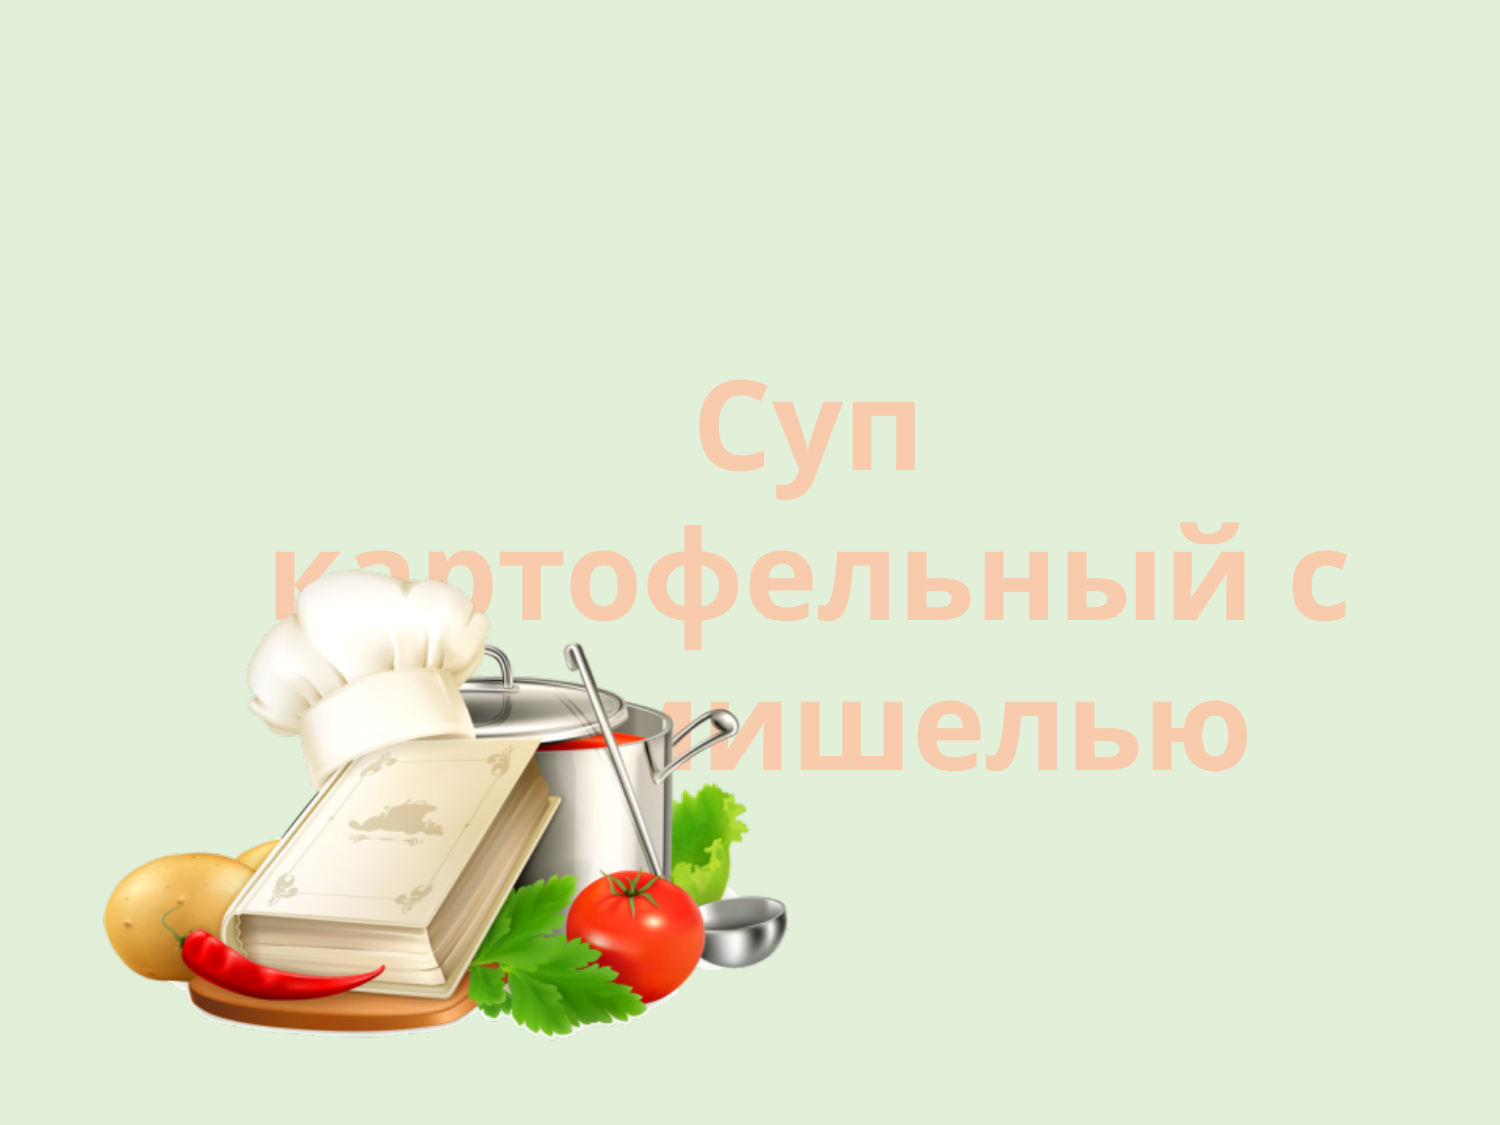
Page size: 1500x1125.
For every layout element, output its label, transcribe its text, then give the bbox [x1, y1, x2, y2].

text_box Суп картофельный с вермишелью [218, 338, 1400, 803]
picture [41, 550, 827, 1042]
